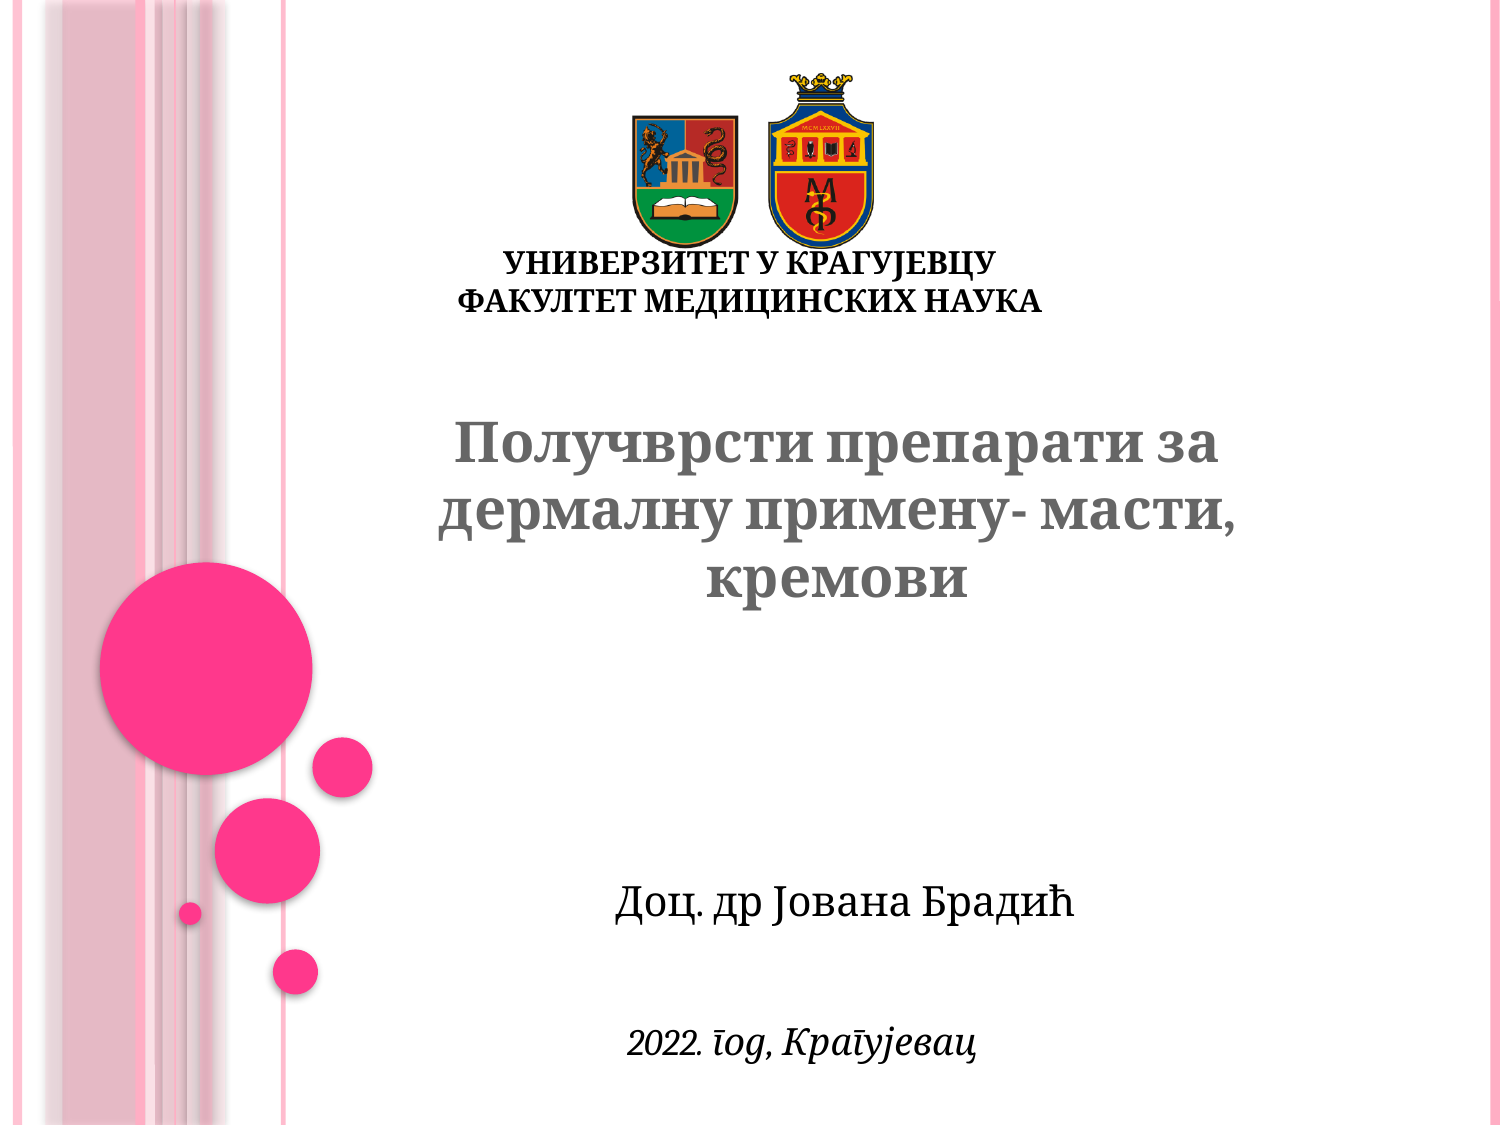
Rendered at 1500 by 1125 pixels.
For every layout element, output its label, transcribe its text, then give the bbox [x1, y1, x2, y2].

subtitle Получврсти препарати за дермалну примену- масти, кремови [300, 398, 1375, 664]
picture [610, 65, 890, 268]
text_box Доц. др Јована Брадић [116, 817, 1500, 933]
title Универзитет у Крагујевцу Факултет медицинских наука [112, 234, 1388, 327]
text_box 2022. год, Крагујевац [100, 1010, 1494, 1071]
text_box [106, 735, 1500, 796]
text_box [277, 950, 1258, 1011]
